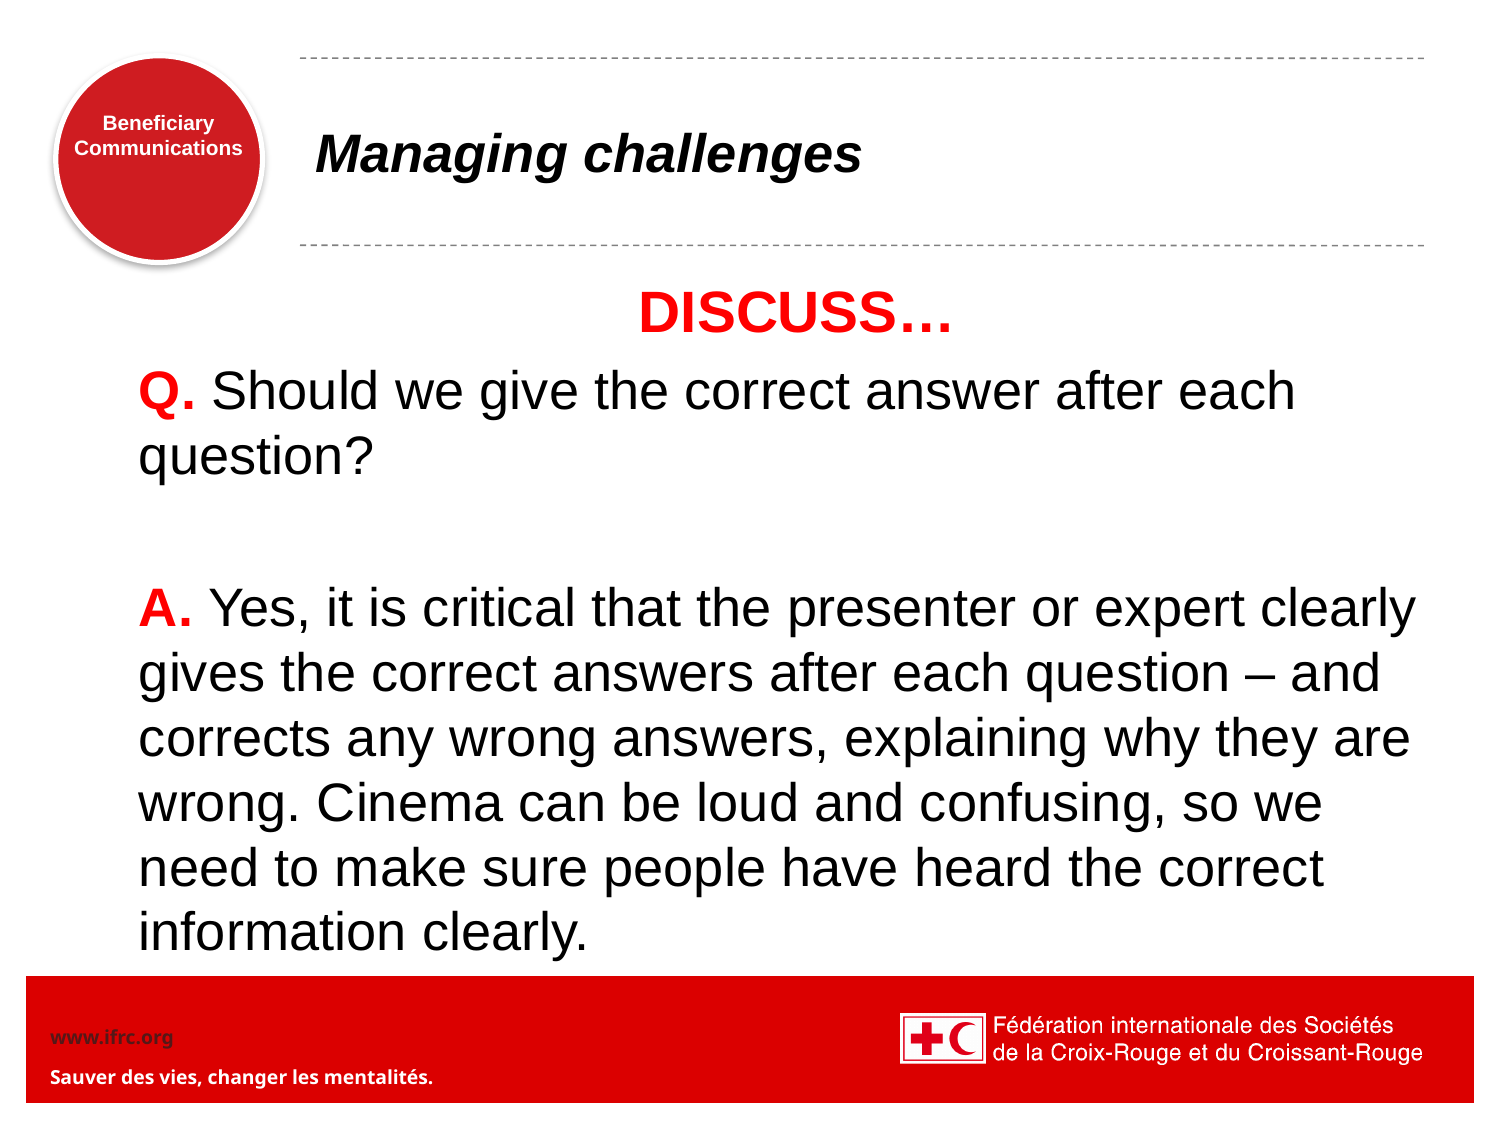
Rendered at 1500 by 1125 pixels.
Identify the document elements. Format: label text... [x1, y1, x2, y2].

list DISCUSS… Q. Should we give the correct answer after each question? A. Yes, it is critical that the presenter or expert clearly gives the correct answers after each question – and corrects any wrong answers, explaining why they are wrong. Cinema can be loud and confusing, so we need to make sure people have heard the correct information clearly. [123, 266, 1471, 981]
picture [900, 1013, 1422, 1065]
title Managing challenges [299, 57, 1426, 246]
